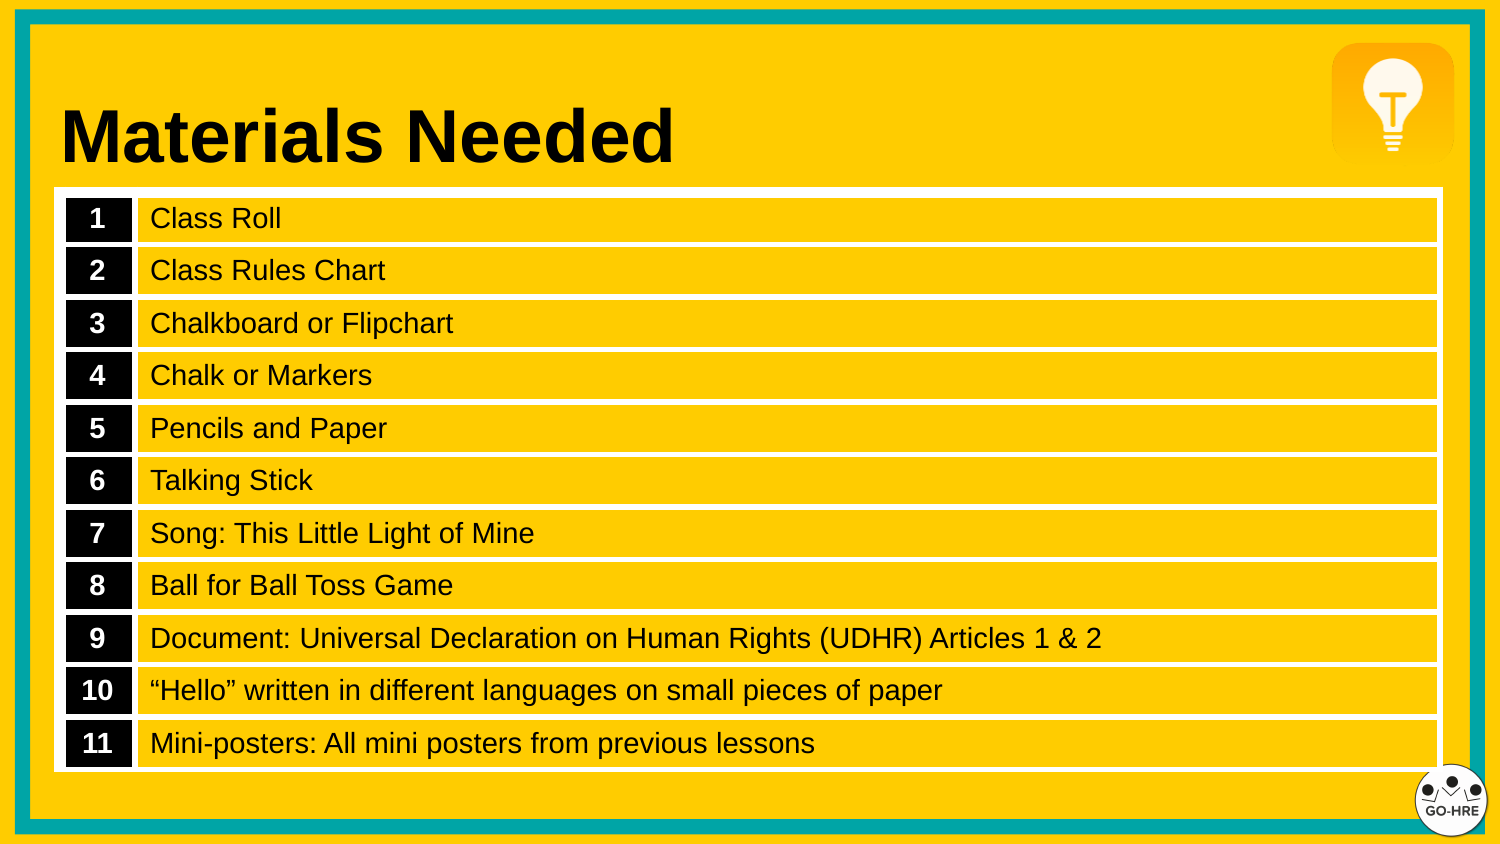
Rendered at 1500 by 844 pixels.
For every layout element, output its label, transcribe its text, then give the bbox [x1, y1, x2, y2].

table_cell 6 [66, 457, 132, 504]
picture [1414, 763, 1490, 839]
table_cell 9 [66, 615, 132, 662]
table_cell Ball for Ball Toss Game [138, 562, 1437, 609]
table_cell 3 [66, 300, 132, 347]
picture [1323, 33, 1463, 174]
table_cell Song: This Little Light of Mine [138, 510, 1437, 557]
table_header Class Roll [138, 198, 1437, 242]
table_cell Talking Stick [138, 457, 1437, 504]
table_cell Class Rules Chart [138, 247, 1437, 294]
table_cell “Hello” written in different languages on small pieces of paper [138, 667, 1437, 714]
table_cell Document: Universal Declaration on Human Rights (UDHR) Articles 1 & 2 [138, 615, 1437, 662]
table_cell Mini-posters: All mini posters from previous lessons [138, 720, 1437, 767]
table_cell 10 [66, 667, 132, 714]
table_cell 7 [66, 510, 132, 557]
text_box Materials Needed [59, 52, 1054, 177]
table_cell Chalkboard or Flipchart [138, 300, 1437, 347]
table_cell 8 [66, 562, 132, 609]
table_header 1 [66, 198, 132, 242]
table_cell 2 [66, 247, 132, 294]
table_cell 4 [66, 352, 132, 399]
table_cell Pencils and Paper [138, 405, 1437, 452]
table_cell 5 [66, 405, 132, 452]
table_cell Chalk or Markers [138, 352, 1437, 399]
table_cell 11 [66, 720, 132, 767]
